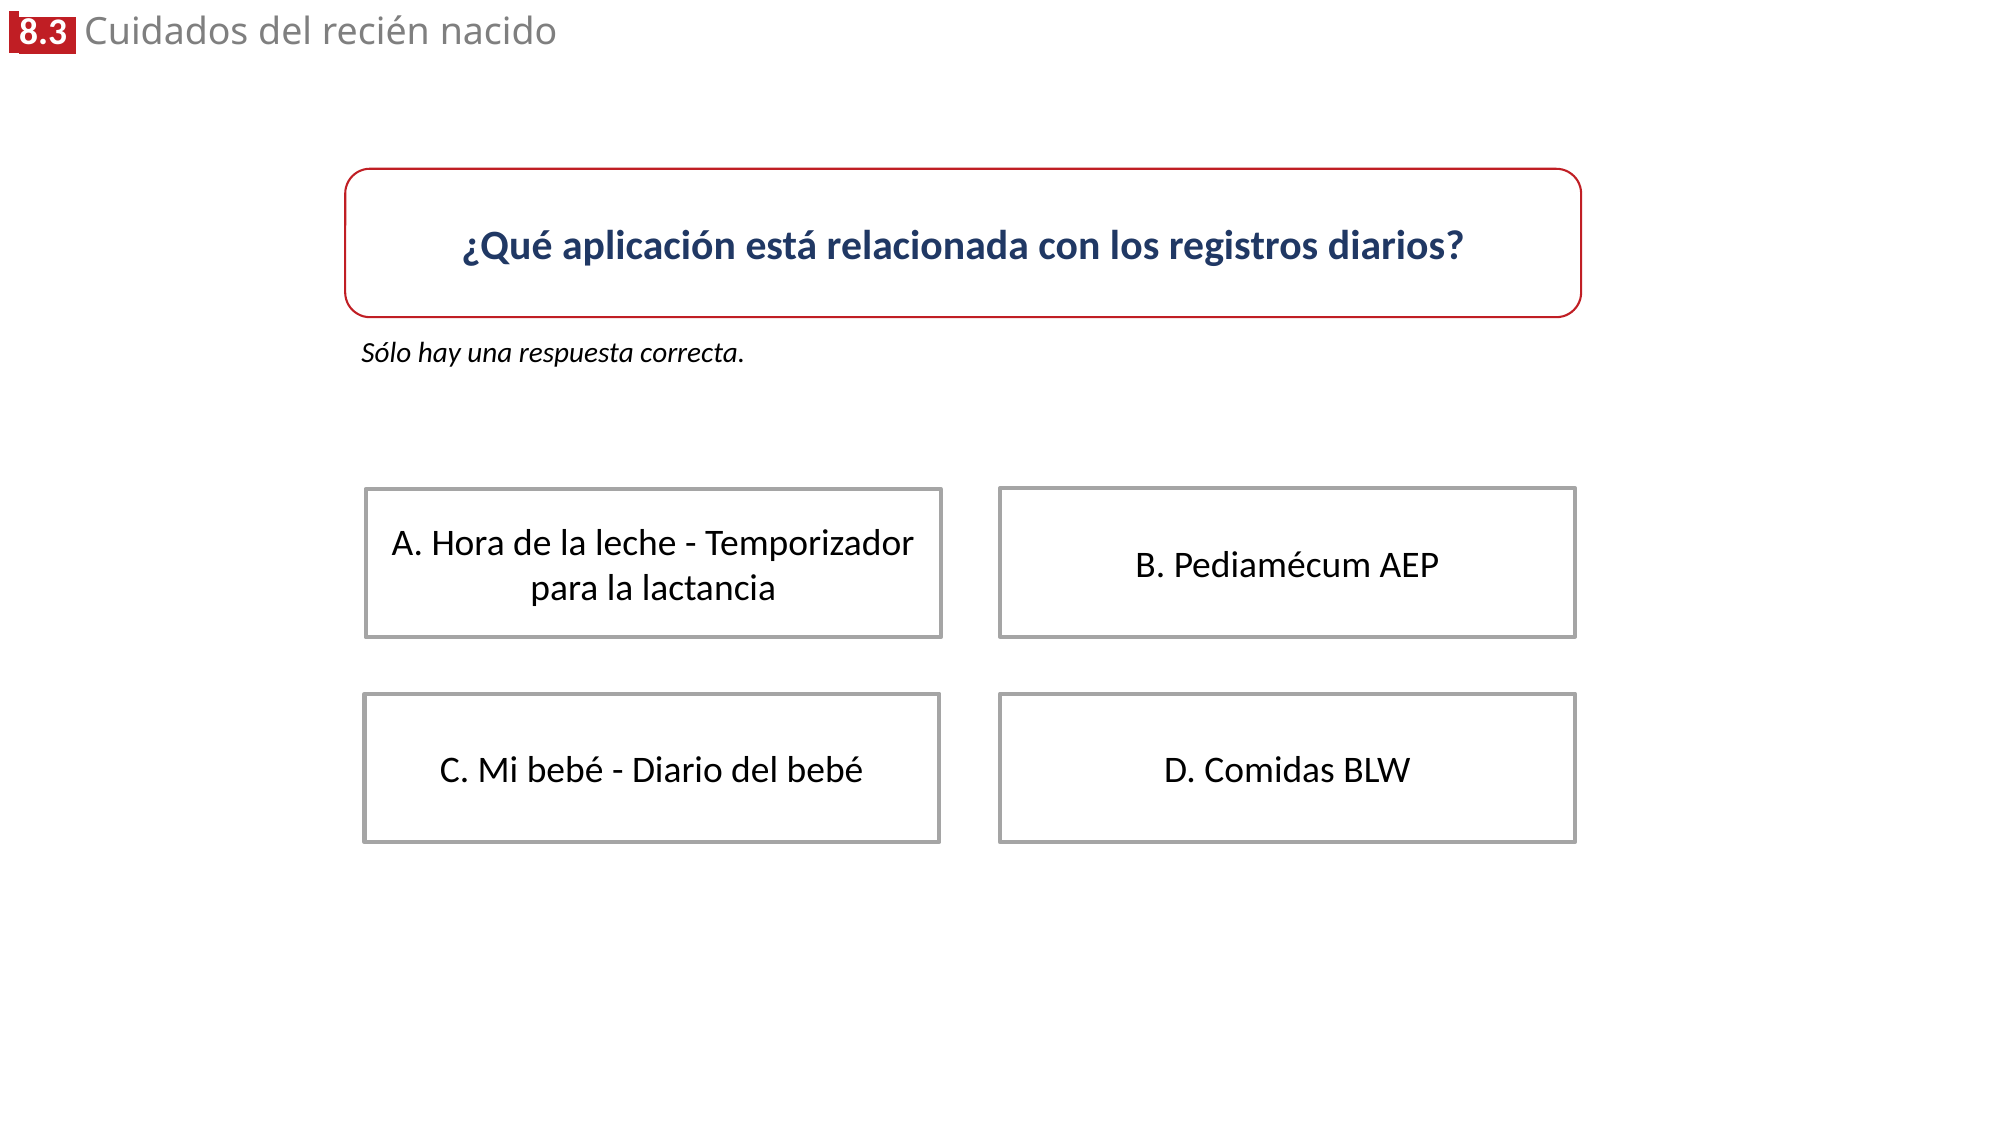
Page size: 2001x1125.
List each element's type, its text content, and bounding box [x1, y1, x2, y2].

text_box D. Comidas BLW [998, 692, 1577, 844]
text_box A. Hora de la leche - Temporizador para la lactancia [364, 487, 943, 639]
text_box C. Mi bebé - Diario del bebé [362, 692, 941, 844]
text_box Sólo hay una respuesta correcta. [346, 325, 941, 376]
text_box ¿Qué aplicación está relacionada con los registros diarios? [345, 168, 1582, 318]
text_box B. Pediamécum AEP [998, 486, 1577, 639]
